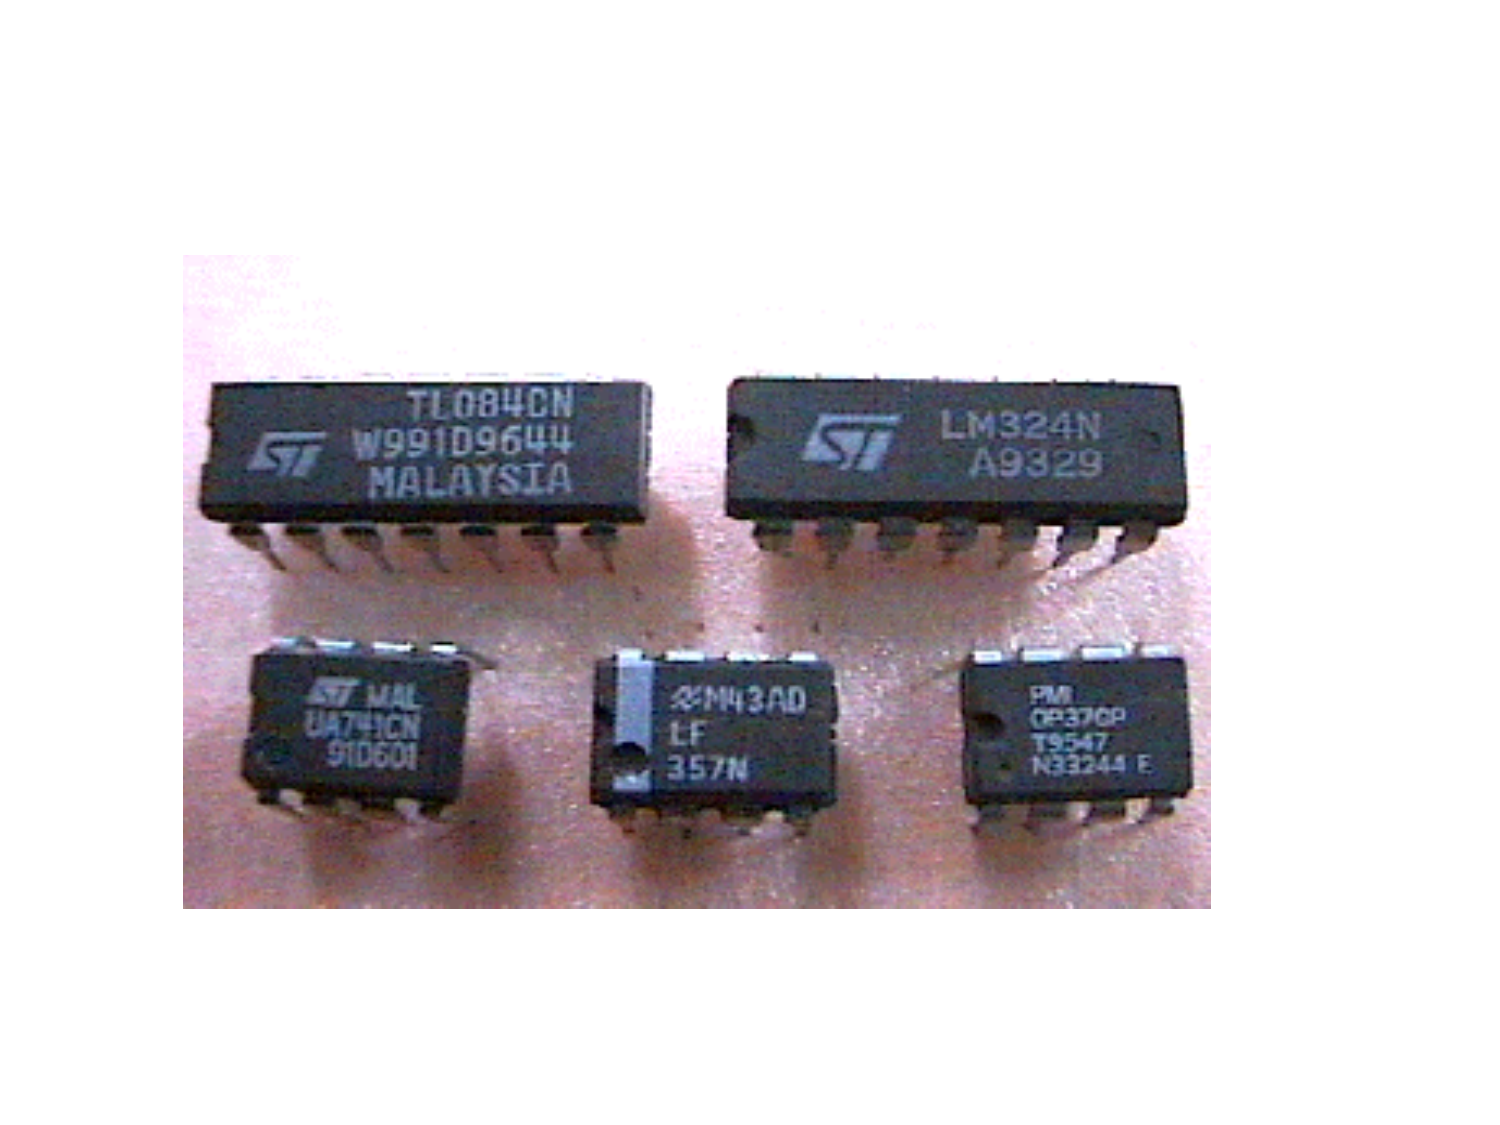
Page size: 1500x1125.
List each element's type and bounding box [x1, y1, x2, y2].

text_box [182, 255, 1211, 910]
